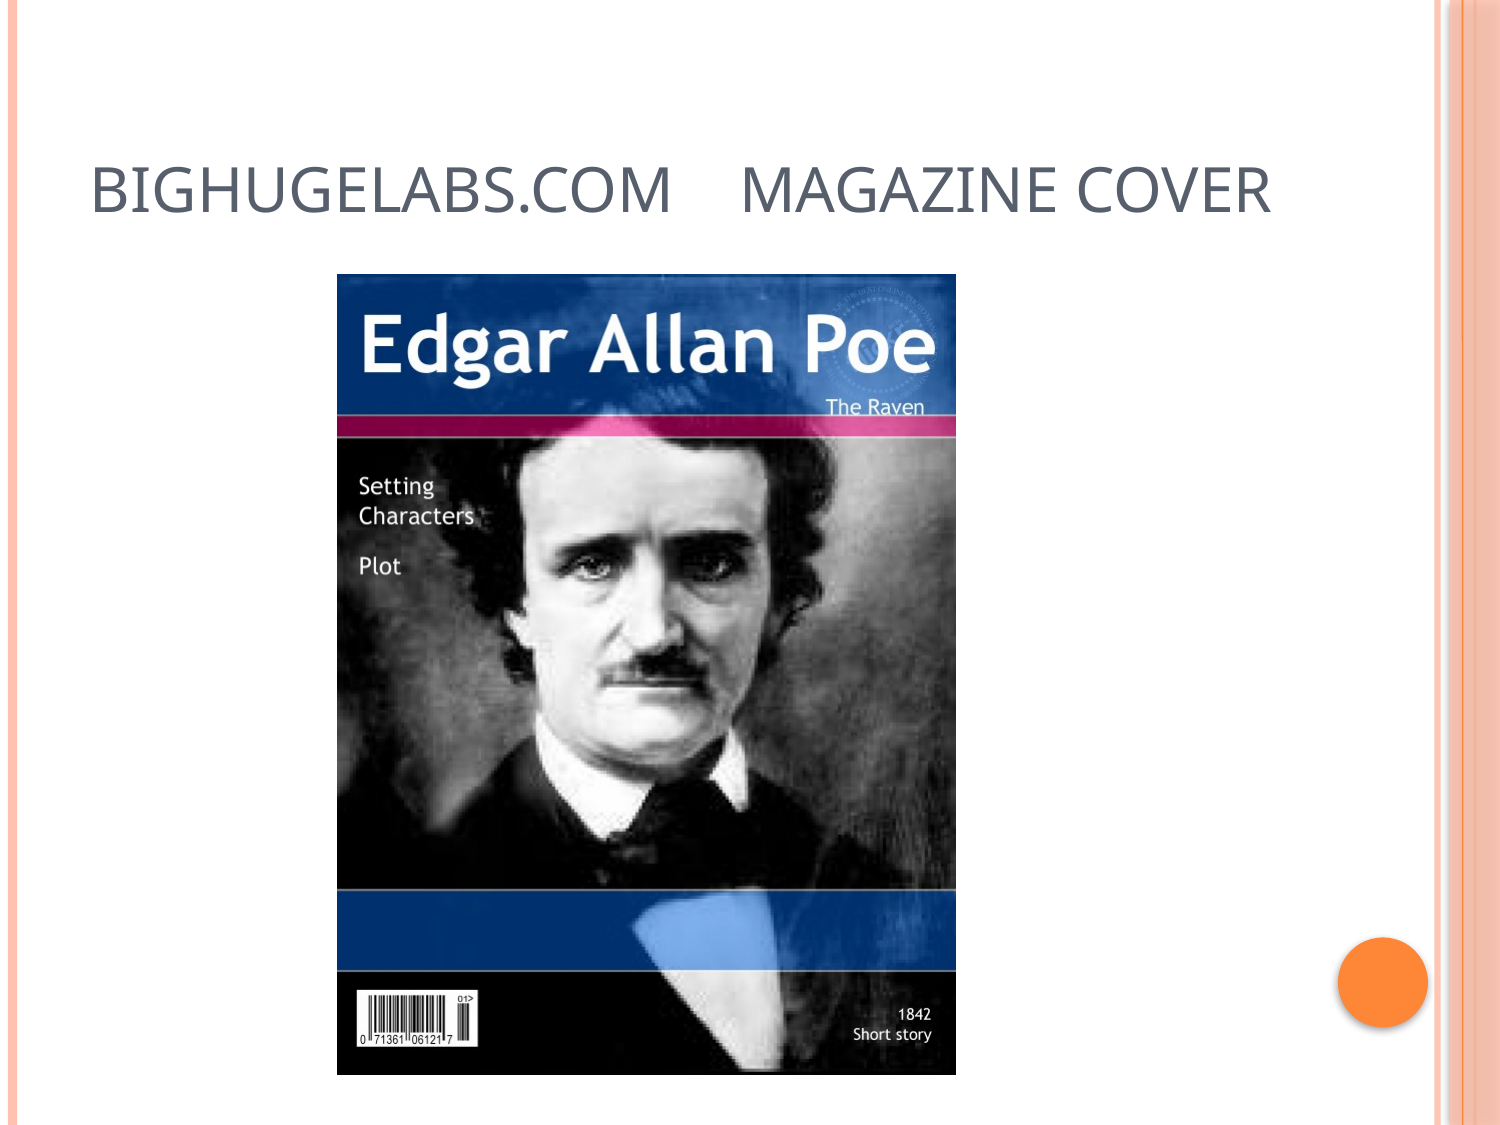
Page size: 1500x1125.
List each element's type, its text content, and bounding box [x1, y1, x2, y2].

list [336, 274, 956, 1075]
title BigHugeLabs.com Magazine Cover [75, 45, 1300, 233]
